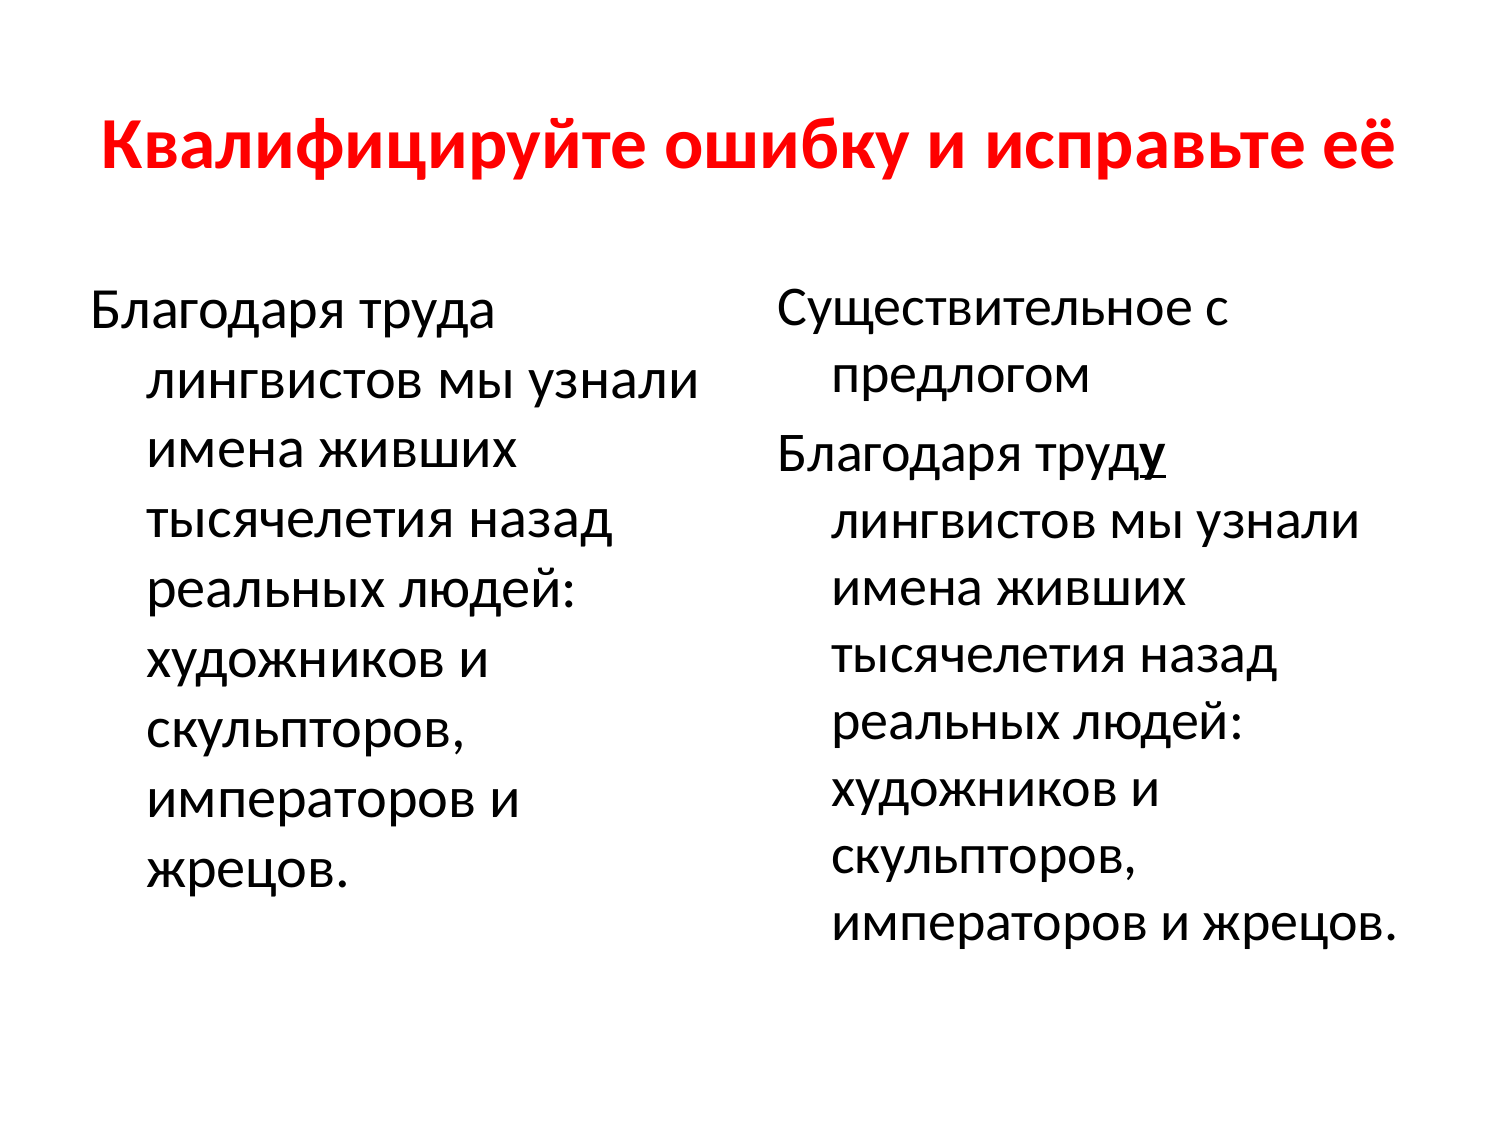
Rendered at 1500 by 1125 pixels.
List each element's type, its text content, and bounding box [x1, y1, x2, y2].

list Благодаря труда лингвистов мы узнали имена живших тысячелетия назад реальных людей: художников и скульпторов, императоров и жрецов. [75, 262, 738, 1005]
list Существительное с предлогом Благодаря труду лингвистов мы узнали имена живших тысячелетия назад реальных людей: художников и скульпторов, императоров и жрецов. [762, 262, 1425, 1005]
title Квалифицируйте ошибку и исправьте её [75, 45, 1425, 233]
